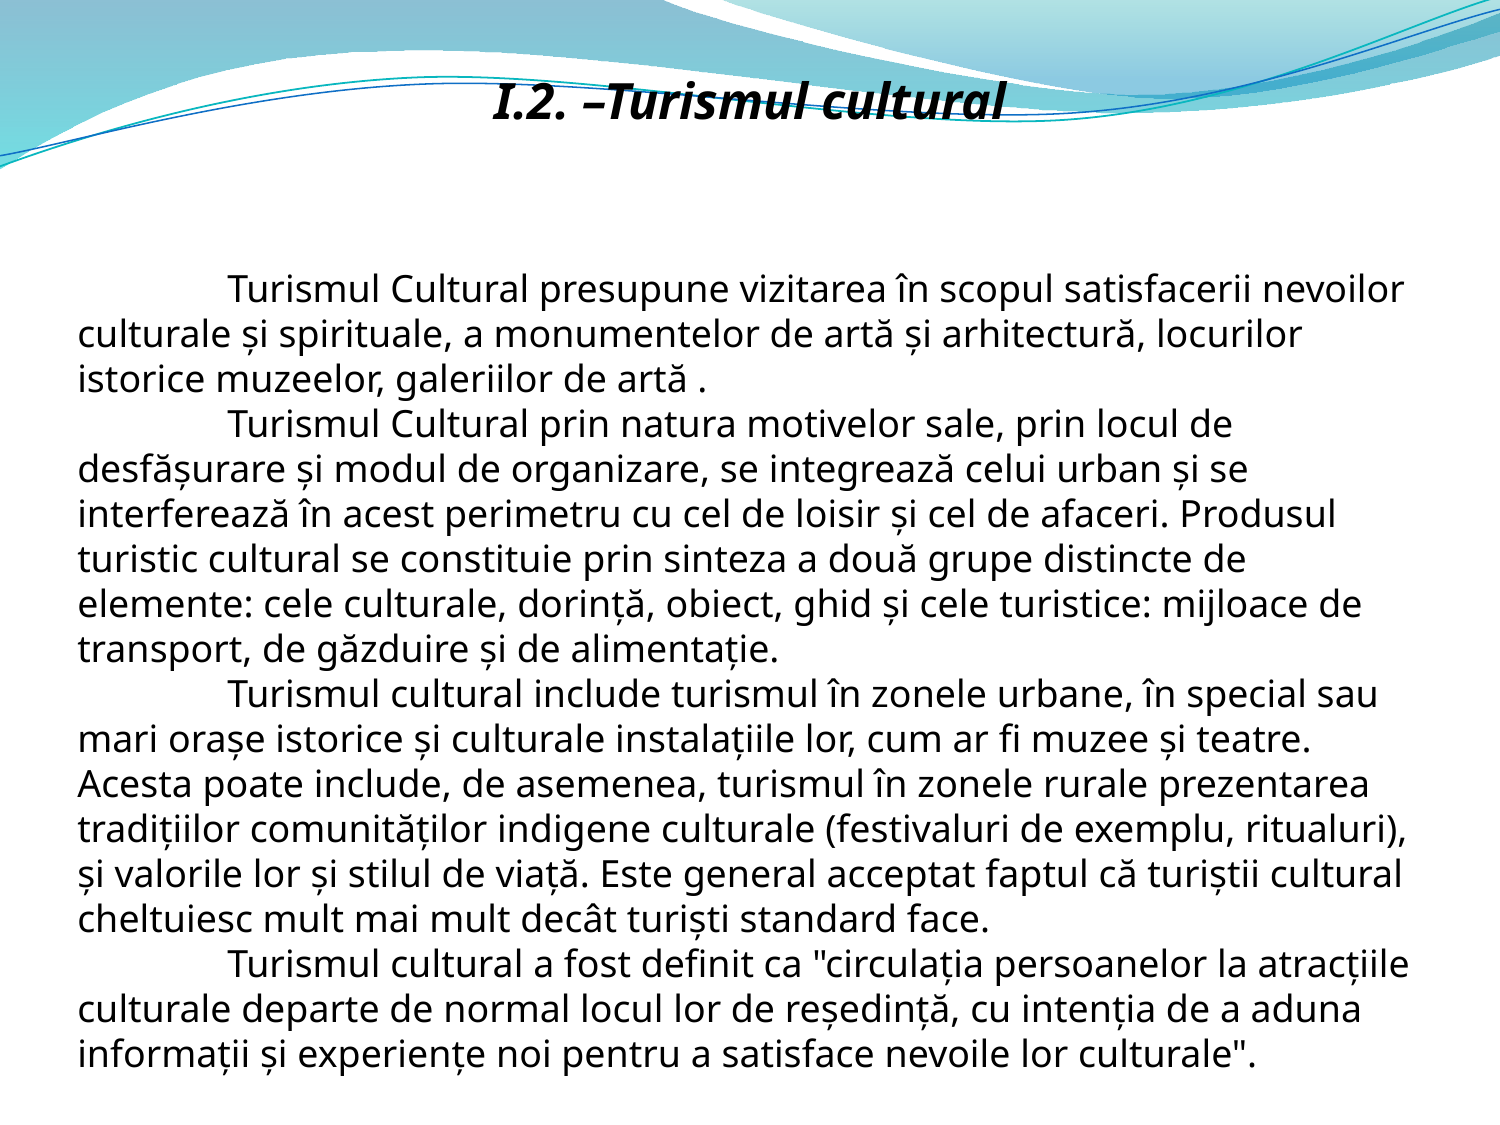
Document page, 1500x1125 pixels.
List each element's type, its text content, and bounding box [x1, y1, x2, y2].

text_box I.2. –Turismul cultural Turismul Cultural presupune vizitarea în scopul satisfacerii nevoilor culturale şi spirituale, a monumentelor de artă şi arhitectură, locurilor istorice muzeelor, galeriilor de artă . Turismul Cultural prin natura motivelor sale, prin locul de desfăşurare şi modul de organizare, se integrează celui urban şi se interferează în acest perimetru cu cel de loisir şi cel de afaceri. Produsul turistic cultural se constituie prin sinteza a două grupe distincte de elemente: cele culturale, dorinţă, obiect, ghid şi cele turistice: mijloace de transport, de găzduire şi de alimentaţie. Turismul cultural include turismul în zonele urbane, în special sau mari oraşe istorice şi culturale instalaţiile lor, cum ar fi muzee şi teatre. Acesta poate include, de asemenea, turismul în zonele rurale prezentarea tradiţiilor comunităţilor indigene culturale (festivaluri de exemplu, ritualuri), şi valorile lor şi stilul de viaţă. Este general acceptat faptul că turiştii cultural cheltuiesc mult mai mult decât turişti standard face. Turismul cultural a fost definit ca "circulaţia persoanelor la atracţiile culturale departe de normal locul lor de reşedinţă, cu intenţia de a aduna informaţii şi experienţe noi pentru a satisface nevoile lor culturale". [62, 62, 1438, 1125]
